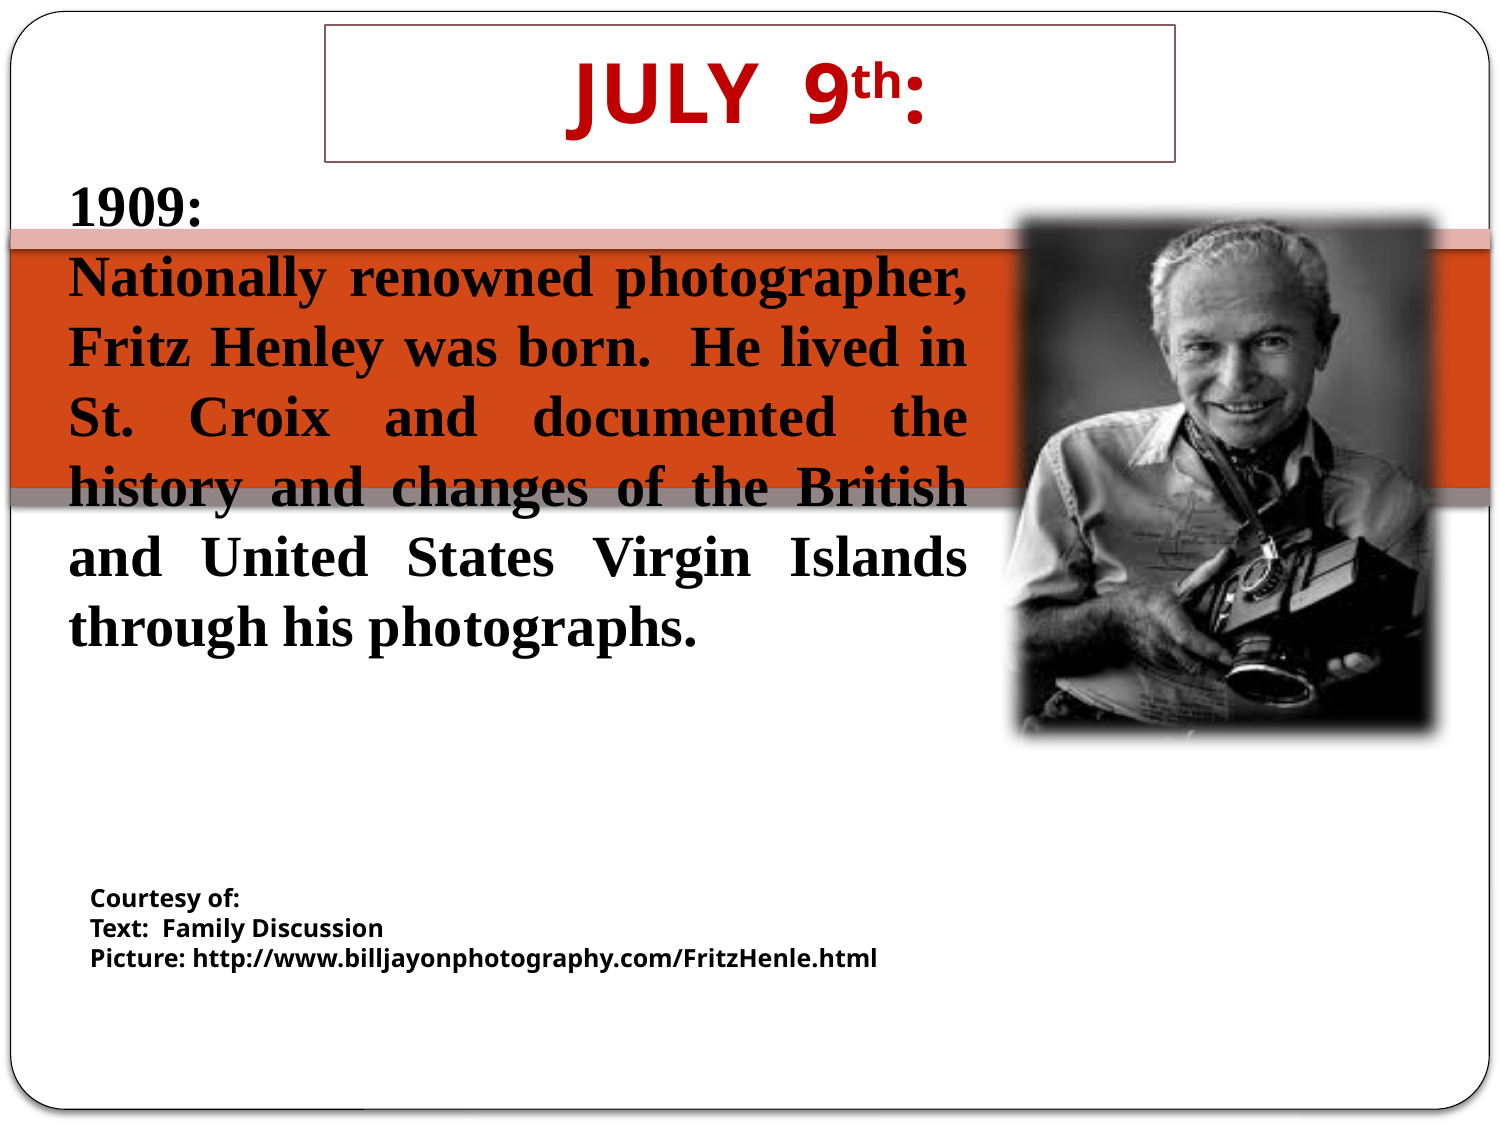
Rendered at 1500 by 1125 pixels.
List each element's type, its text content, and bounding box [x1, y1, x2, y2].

text_box Courtesy of: Text: Family Discussion Picture: http://www.billjayonphotography.com/FritzHenle.html [74, 875, 1363, 980]
text_box 1909: Nationally renowned photographer, Fritz Henley was born. He lived in St. Croix and documented the history and changes of the British and United States Virgin Islands through his photographs. [62, 162, 975, 725]
picture [999, 199, 1454, 753]
title JULY 9th: [324, 24, 1176, 163]
